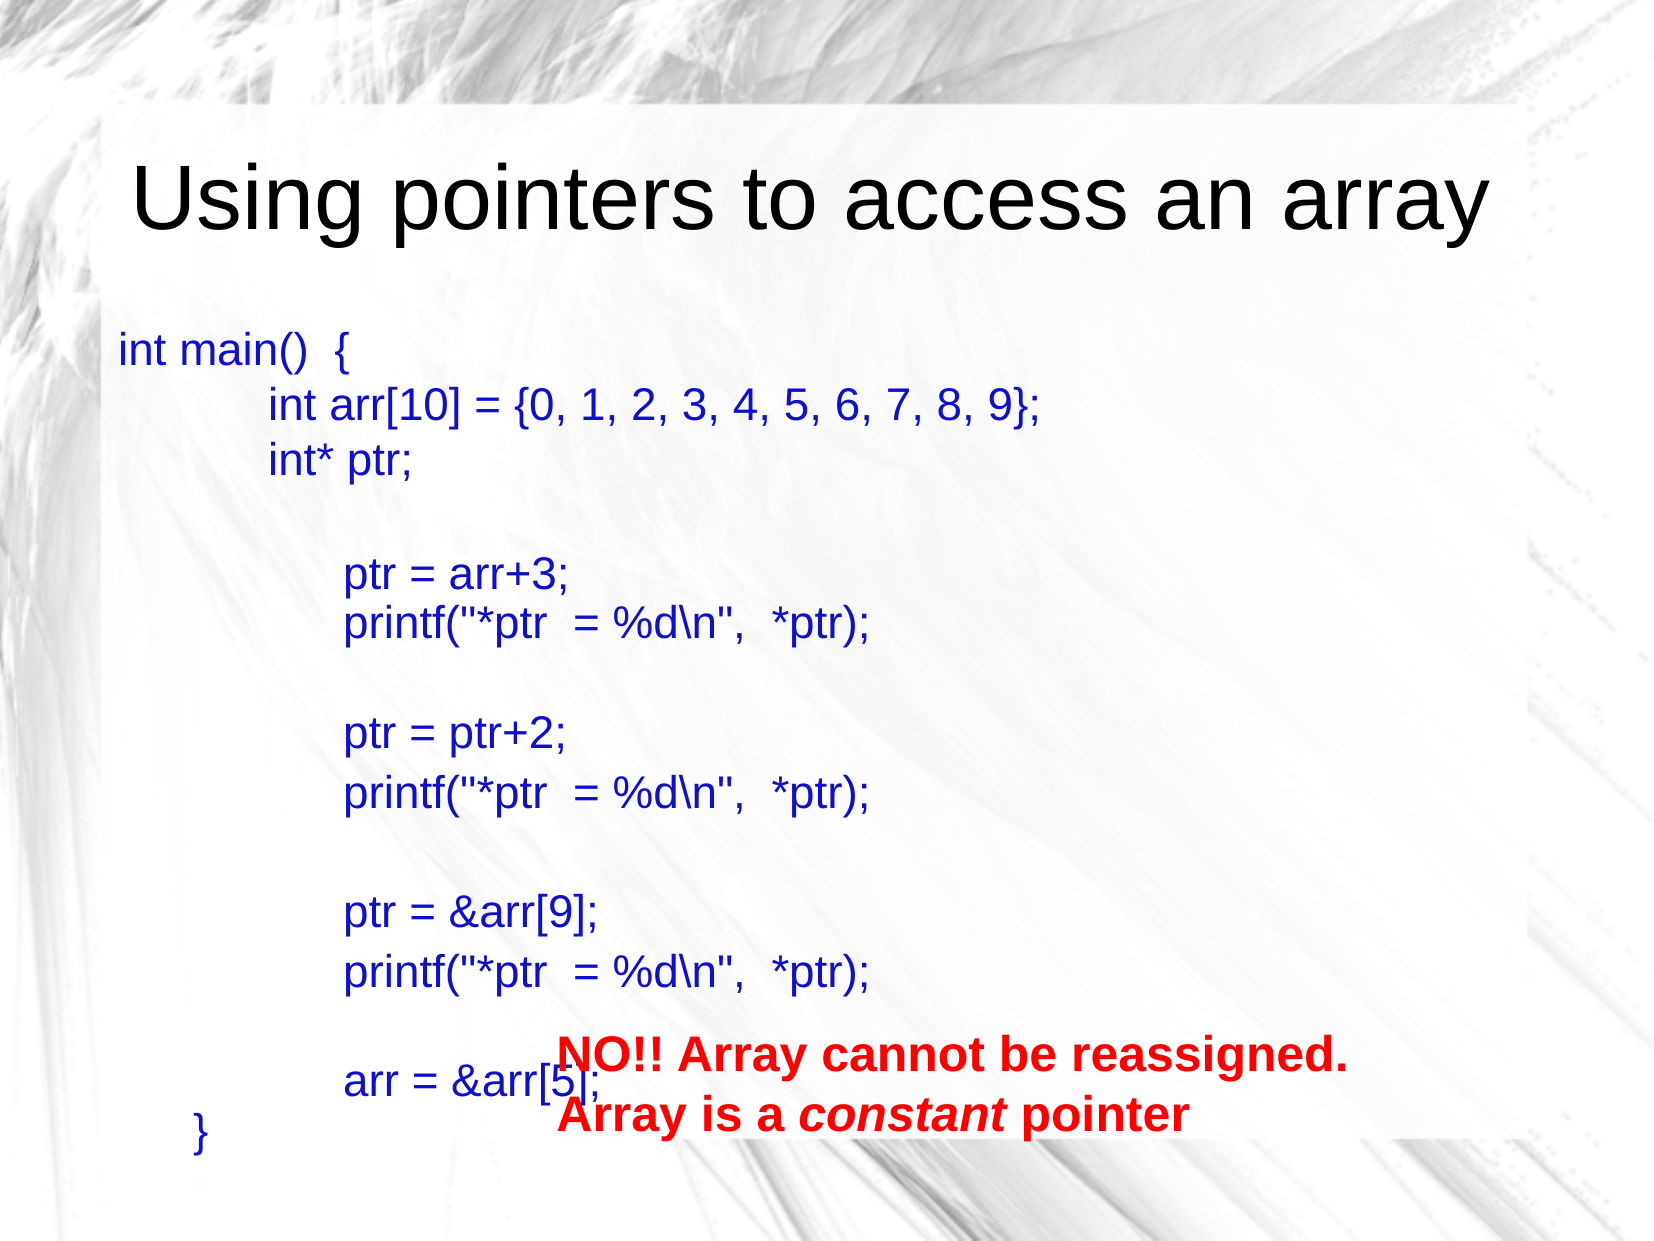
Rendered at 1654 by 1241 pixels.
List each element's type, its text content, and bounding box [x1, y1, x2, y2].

list int main() { int arr[10] = {0, 1, 2, 3, 4, 5, 6, 7, 8, 9}; int* ptr; ptr = arr+3; printf("*ptr = %d\n", *ptr); ptr = ptr+2; printf("*ptr = %d\n", *ptr); ptr = &arr[9]; printf("*ptr = %d\n", *ptr); arr = &arr[5]; } [118, 319, 1571, 1086]
title Using pointers to access an array [118, 93, 1506, 293]
text_box NO!! Array cannot be reassigned. Array is a constant pointer [541, 1013, 1395, 1149]
picture [0, 0, 1654, 1241]
